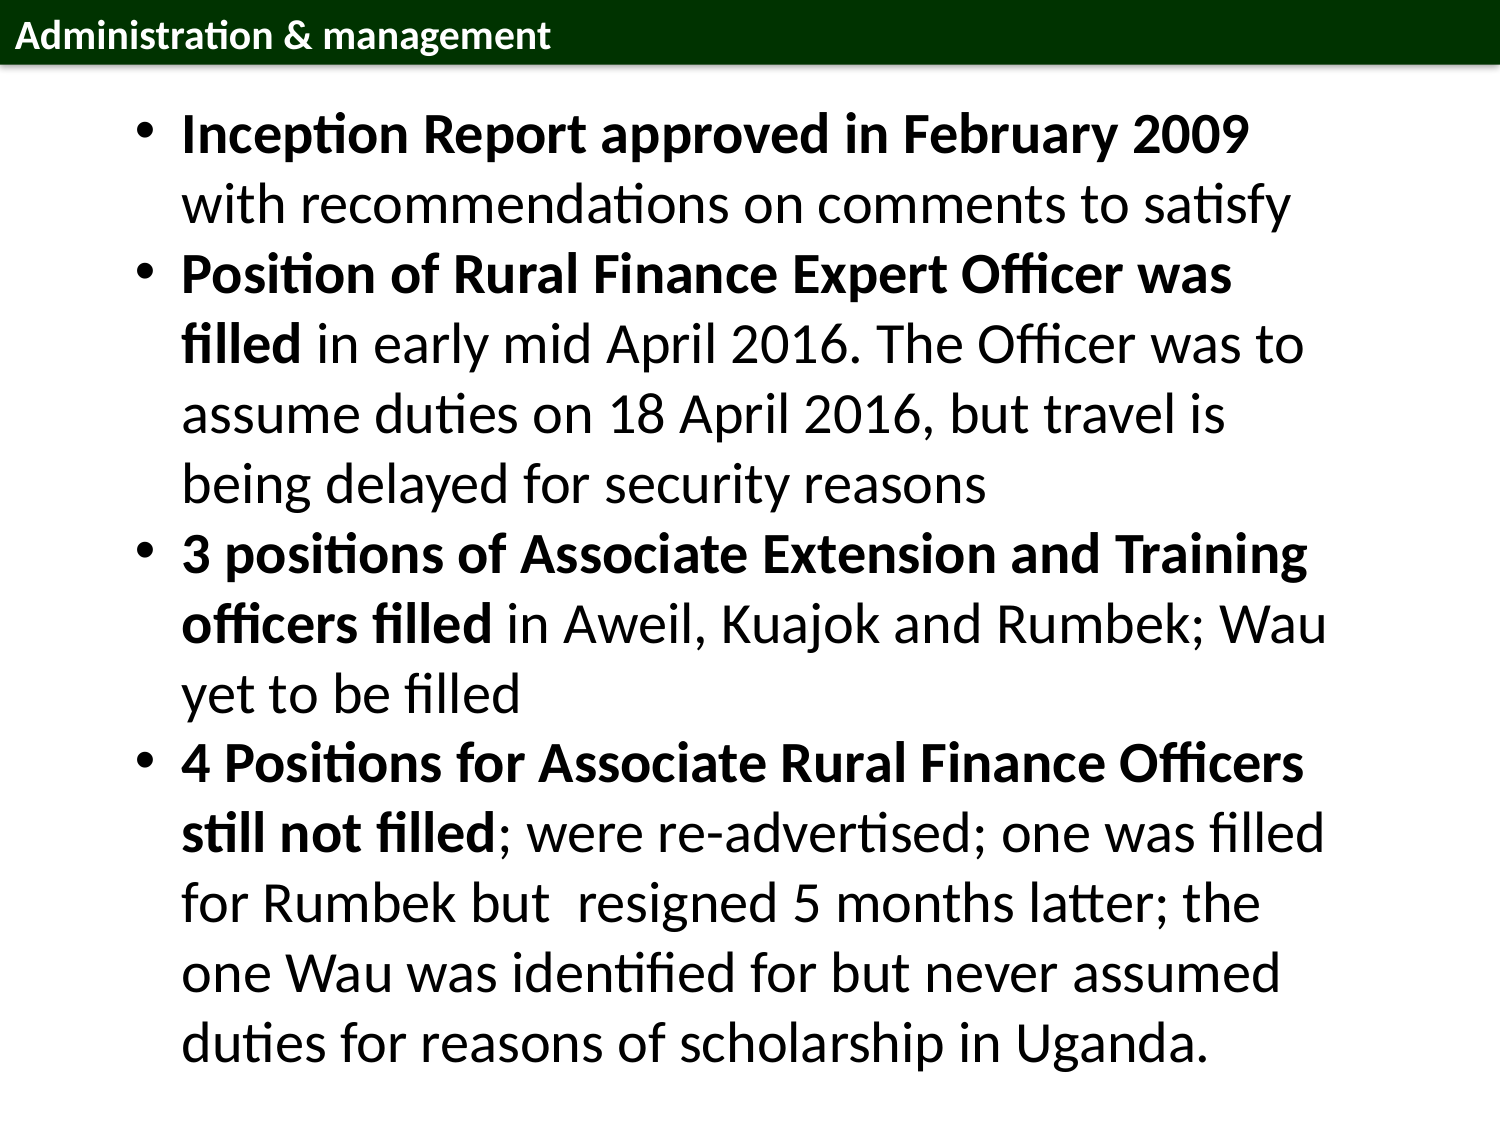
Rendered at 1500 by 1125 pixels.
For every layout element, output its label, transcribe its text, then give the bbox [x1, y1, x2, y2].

text_box Administration & management [0, 0, 1500, 65]
text_box Inception Report approved in February 2009 with recommendations on comments to satisfy Position of Rural Finance Expert Officer was filled in early mid April 2016. The Officer was to assume duties on 18 April 2016, but travel is being delayed for security reasons 3 positions of Associate Extension and Training officers filled in Aweil, Kuajok and Rumbek; Wau yet to be filled 4 Positions for Associate Rural Finance Officers still not filled; were re-advertised; one was filled for Rumbek but resigned 5 months latter; the one Wau was identified for but never assumed duties for reasons of scholarship in Uganda. [120, 87, 1378, 1082]
